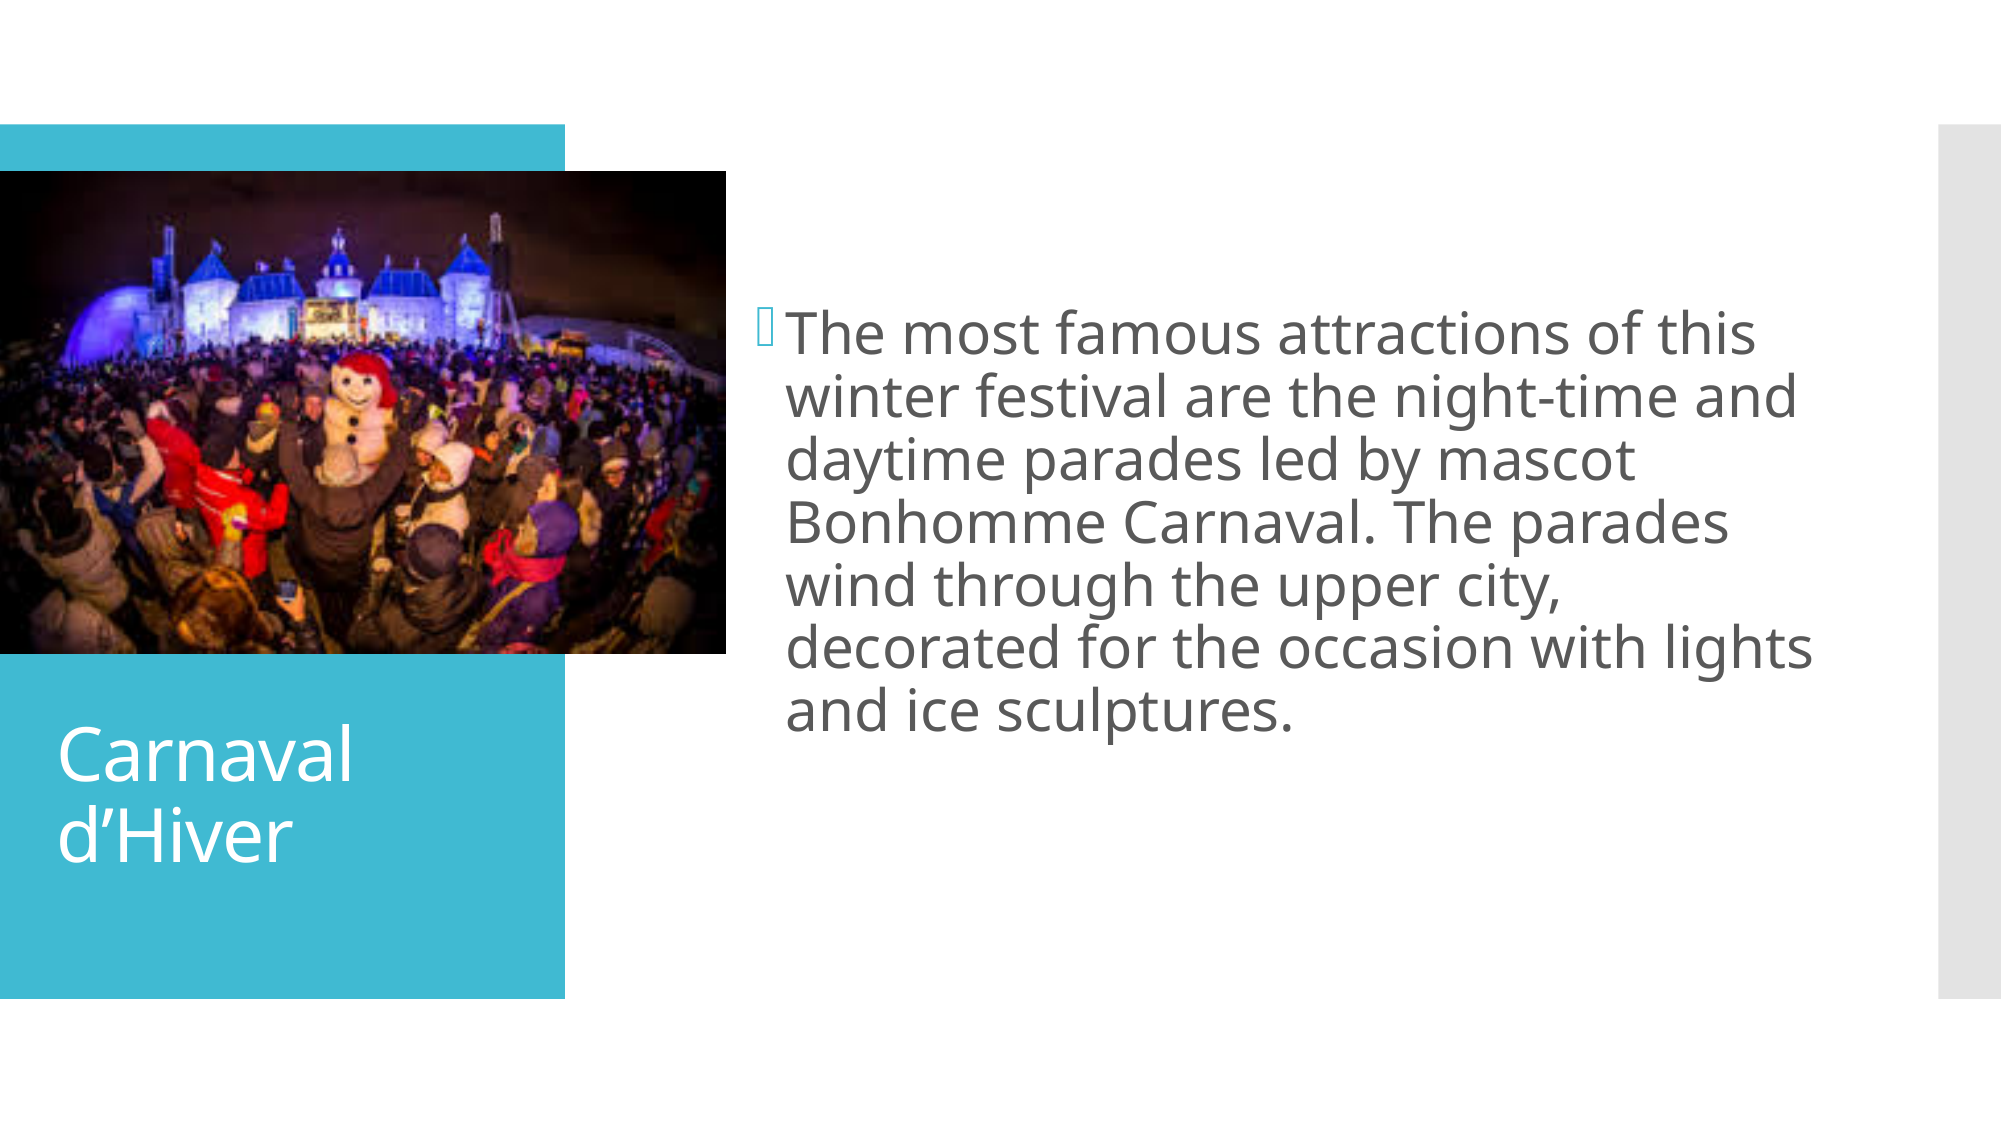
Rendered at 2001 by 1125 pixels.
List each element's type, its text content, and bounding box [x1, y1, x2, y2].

picture [0, 170, 726, 655]
list The most famous attractions of this winter festival are the night-time and daytime parades led by mascot Bonhomme Carnaval. The parades wind through the upper city, decorated for the occasion with lights and ice sculptures. [740, 141, 1835, 978]
title Carnaval d’Hiver [41, 656, 525, 940]
